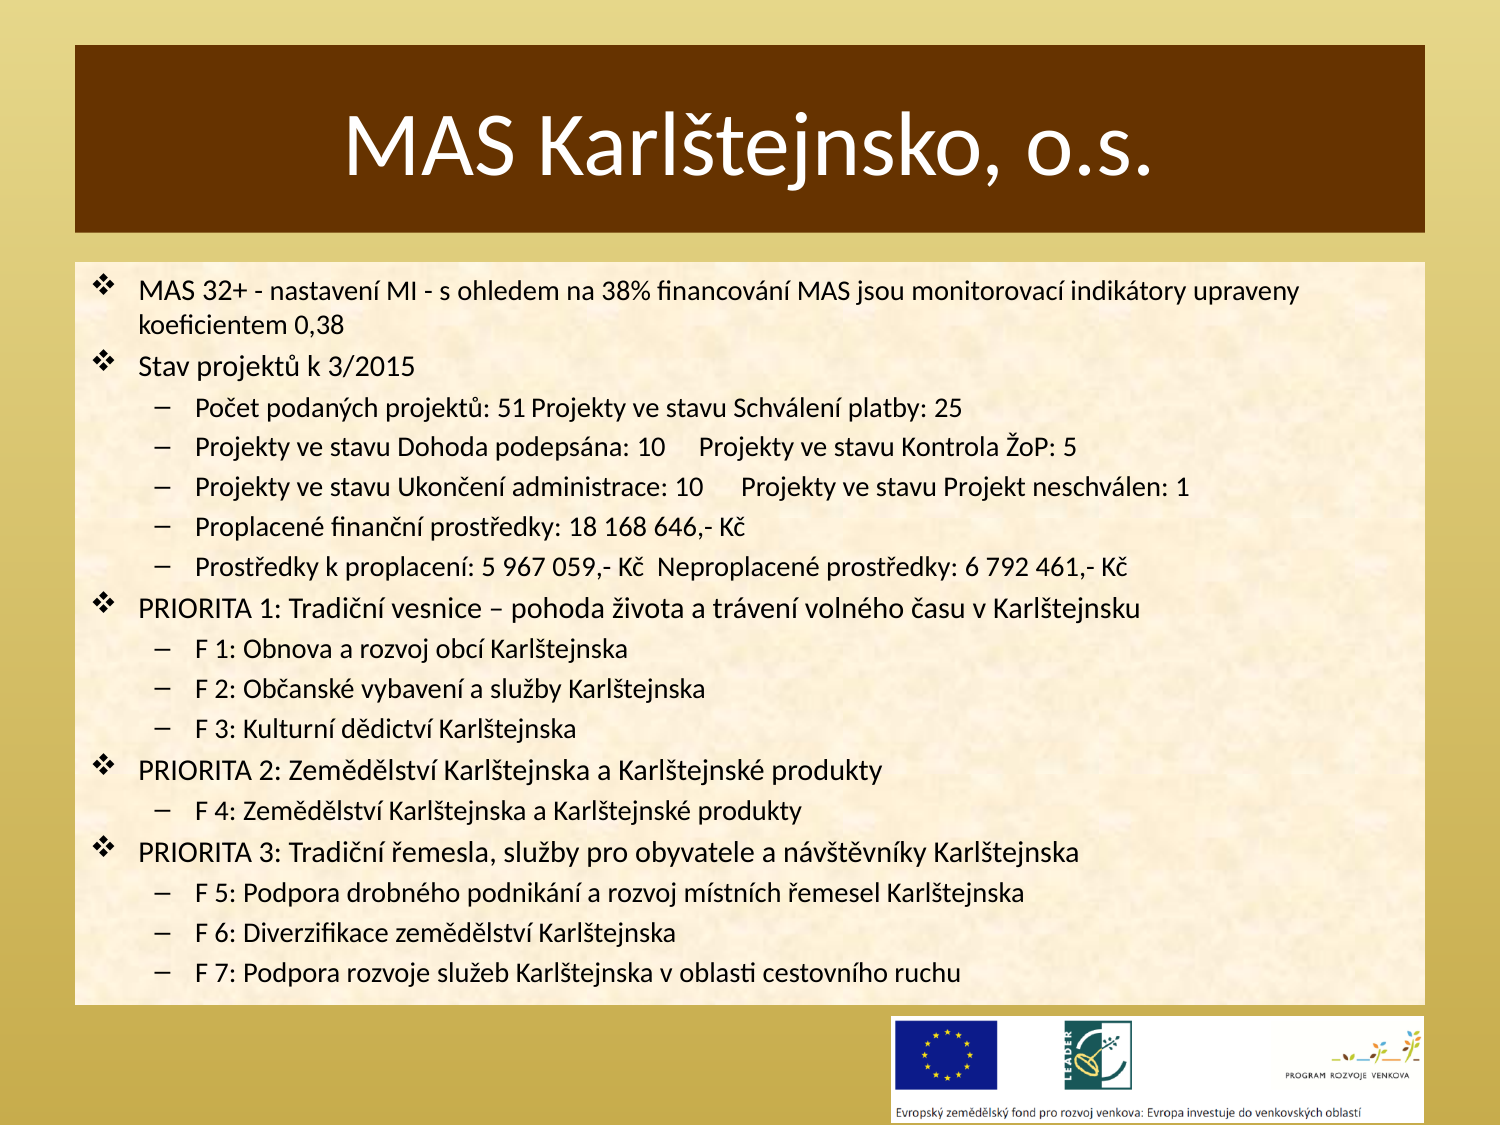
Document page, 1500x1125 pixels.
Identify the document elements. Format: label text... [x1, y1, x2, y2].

title MAS Karlštejnsko, o.s. [75, 45, 1425, 233]
list MAS 32+ - nastavení MI - s ohledem na 38% financování MAS jsou monitorovací indikátory upraveny koeficientem 0,38 Stav projektů k 3/2015 Počet podaných projektů: 51 Projekty ve stavu Schválení platby: 25 Projekty ve stavu Dohoda podepsána: 10 Projekty ve stavu Kontrola ŽoP: 5 Projekty ve stavu Ukončení administrace: 10 Projekty ve stavu Projekt neschválen: 1 Proplacené finanční prostředky: 18 168 646,- Kč Prostředky k proplacení: 5 967 059,- Kč Neproplacené prostředky: 6 792 461,- Kč PRIORITA 1: Tradiční vesnice – pohoda života a trávení volného času v Karlštejnsku F 1: Obnova a rozvoj obcí Karlštejnska F 2: Občanské vybavení a služby Karlštejnska F 3: Kulturní dědictví Karlštejnska PRIORITA 2: Zemědělství Karlštejnska a Karlštejnské produkty F 4: Zemědělství Karlštejnska a Karlštejnské produkty PRIORITA 3: Tradiční řemesla, služby pro obyvatele a návštěvníky Karlštejnska F 5: Podpora drobného podnikání a rozvoj místních řemesel Karlštejnska F 6: Diverzifikace zemědělství Karlštejnska F 7: Podpora rozvoje služeb Karlštejnska v oblasti cestovního ruchu [75, 262, 1425, 1005]
picture [891, 1016, 1424, 1123]
